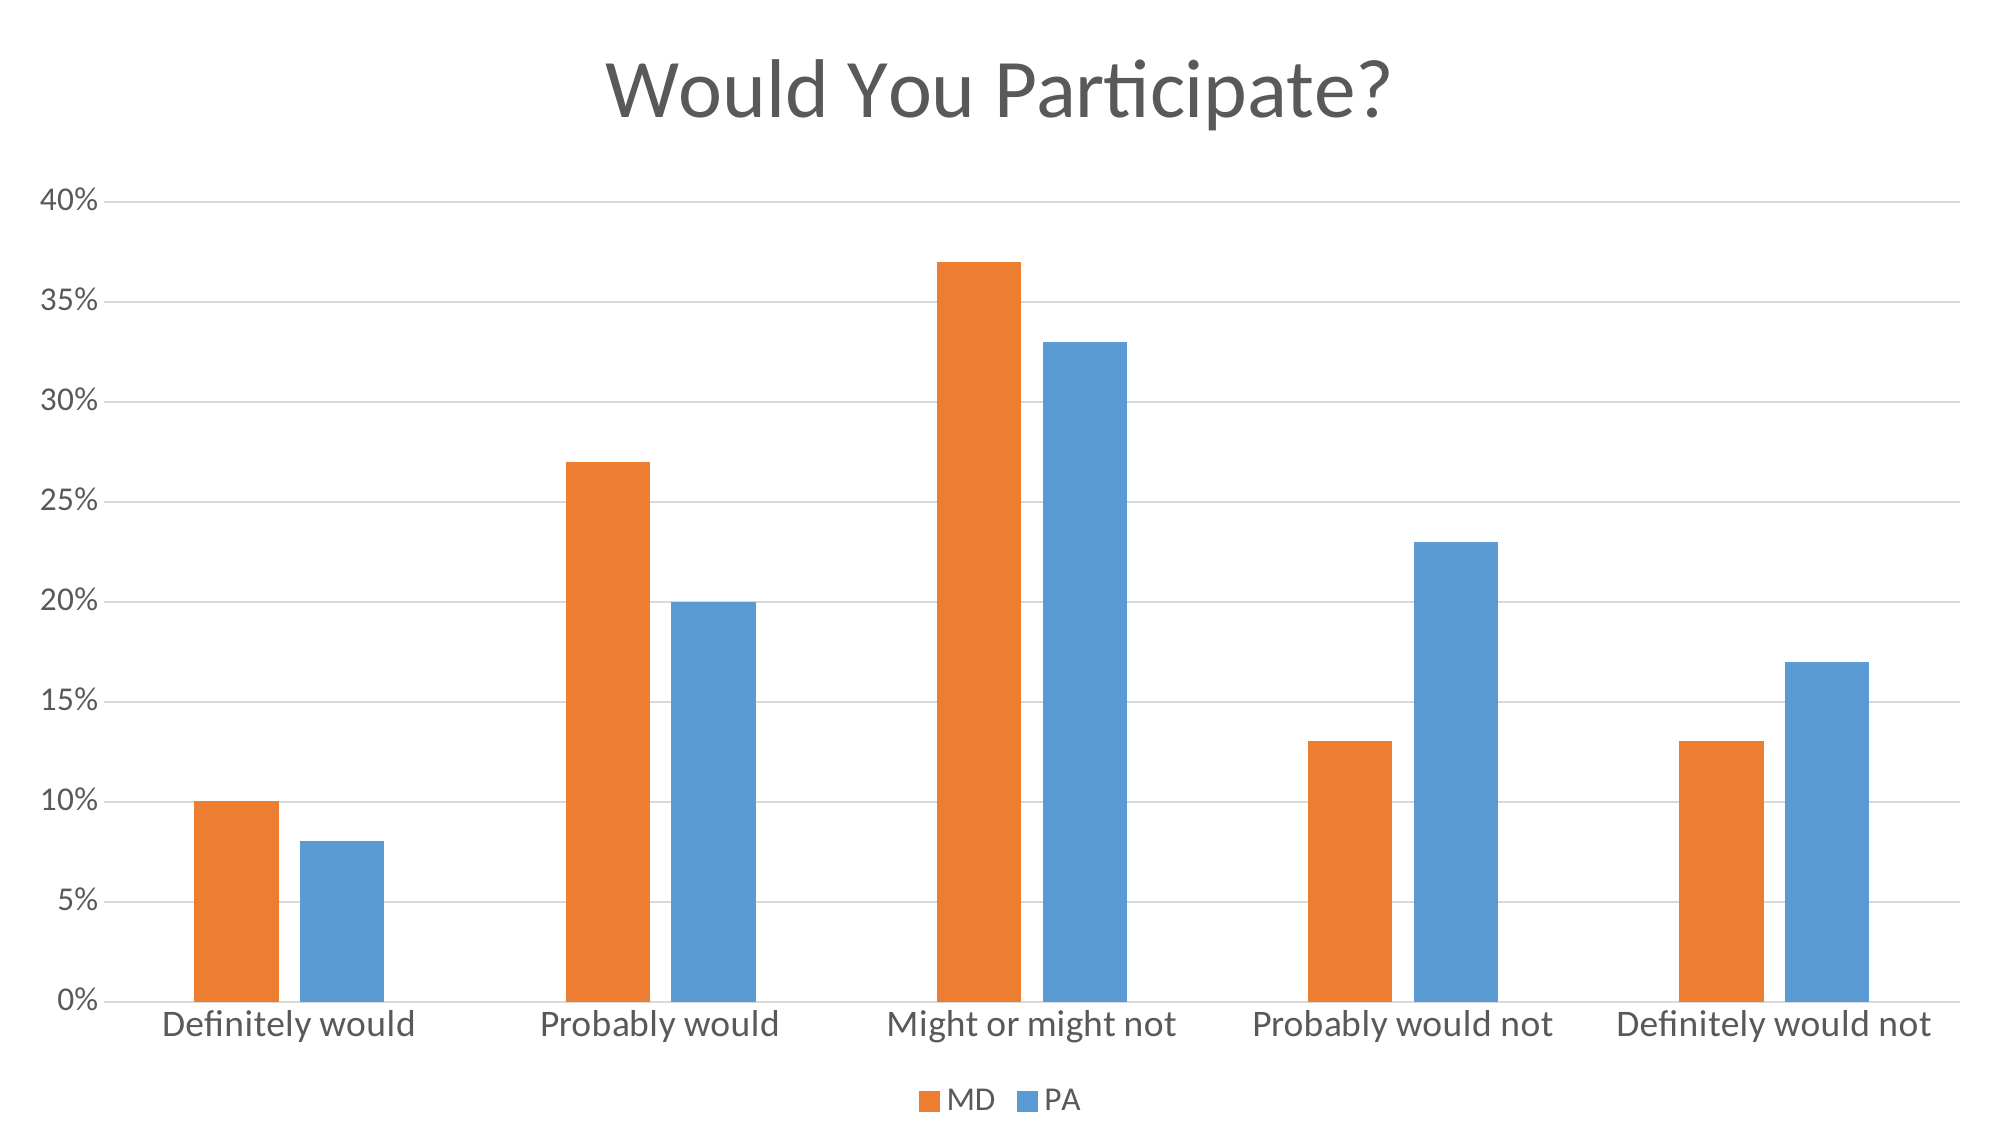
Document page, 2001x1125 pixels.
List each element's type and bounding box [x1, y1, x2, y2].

chart [0, 0, 2000, 1125]
